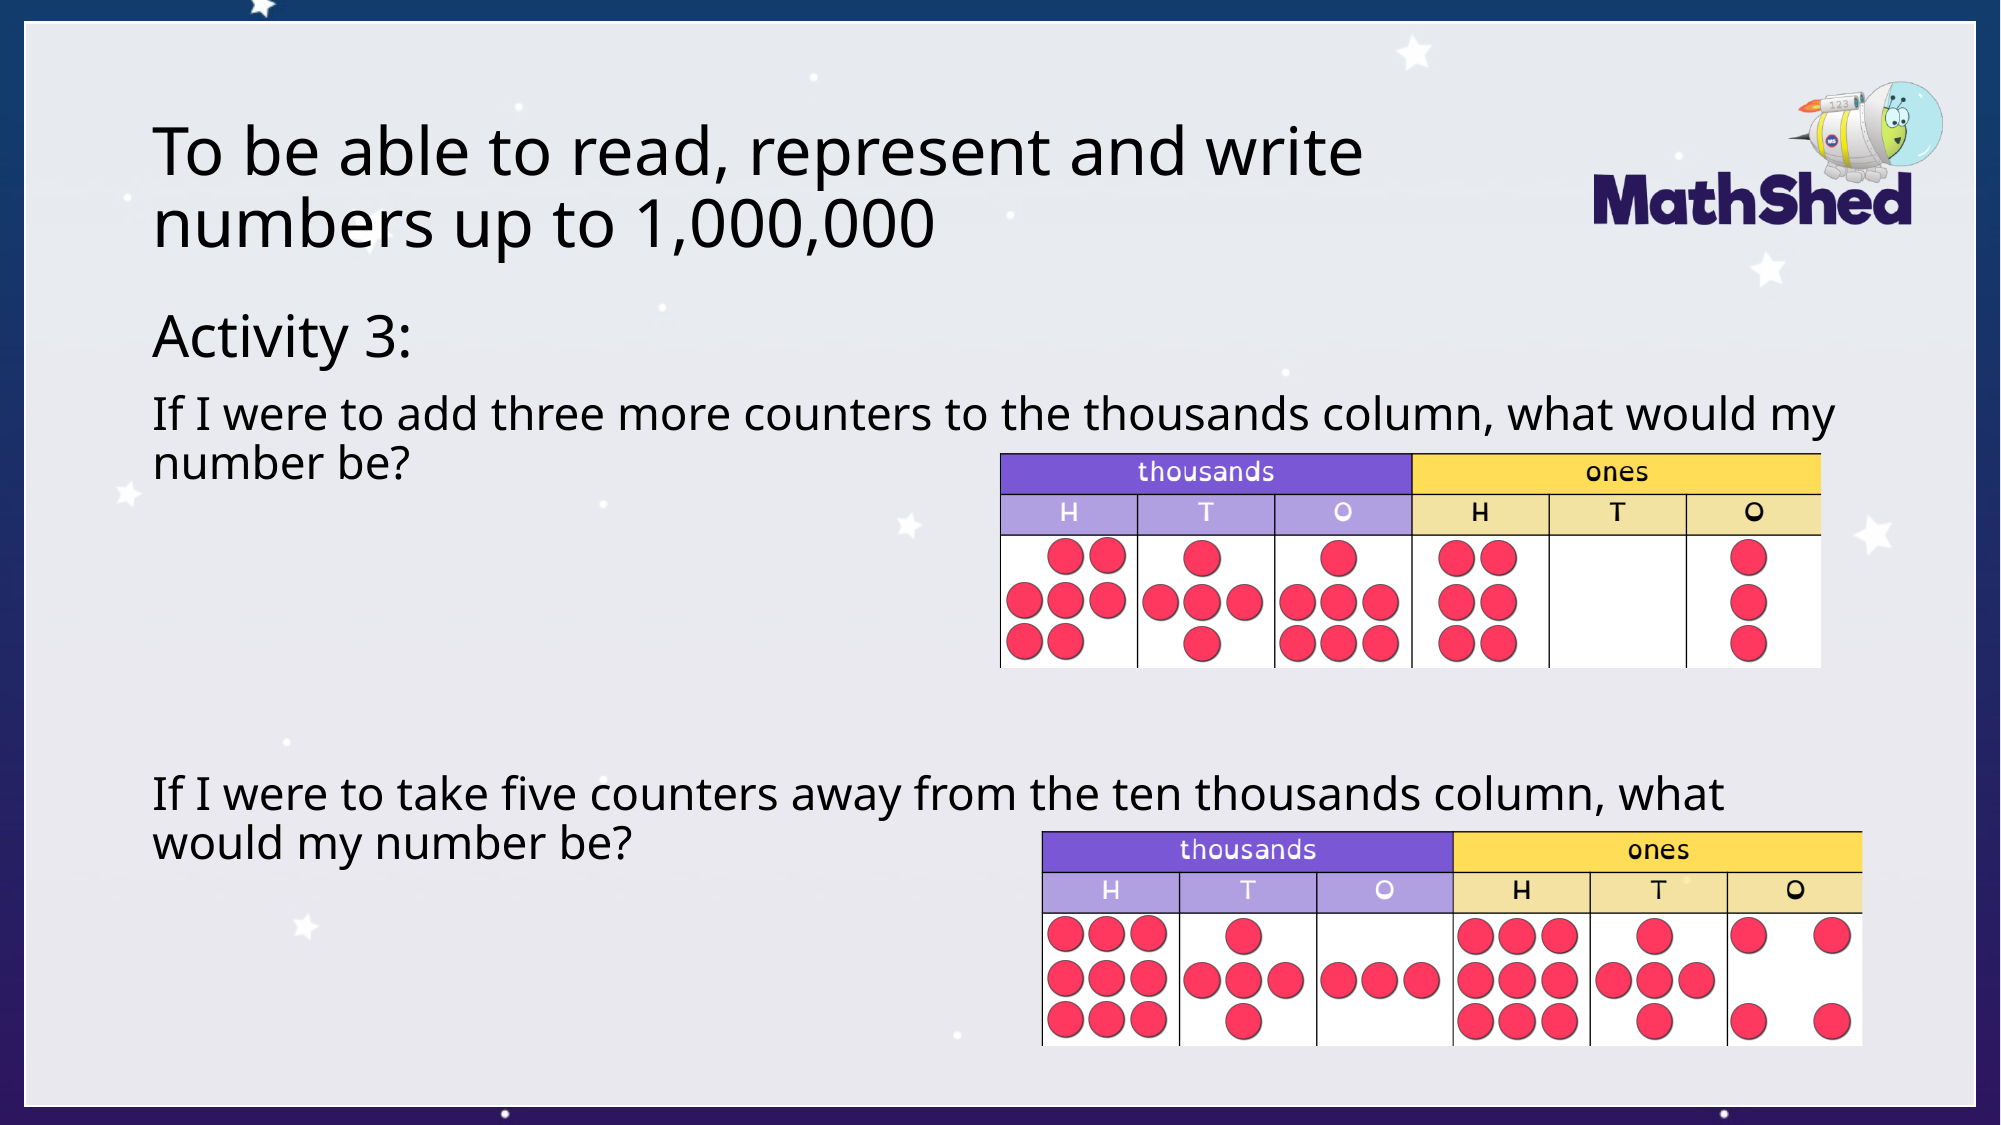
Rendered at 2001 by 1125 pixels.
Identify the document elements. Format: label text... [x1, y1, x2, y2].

list Activity 3: If I were to add three more counters to the thousands column, what would my number be? If I were to take five counters away from the ten thousands column, what would my number be? [137, 299, 1863, 1014]
picture [0, 0, 2001, 1125]
title To be able to read, represent and write numbers up to 1,000,000 [137, 81, 1578, 299]
